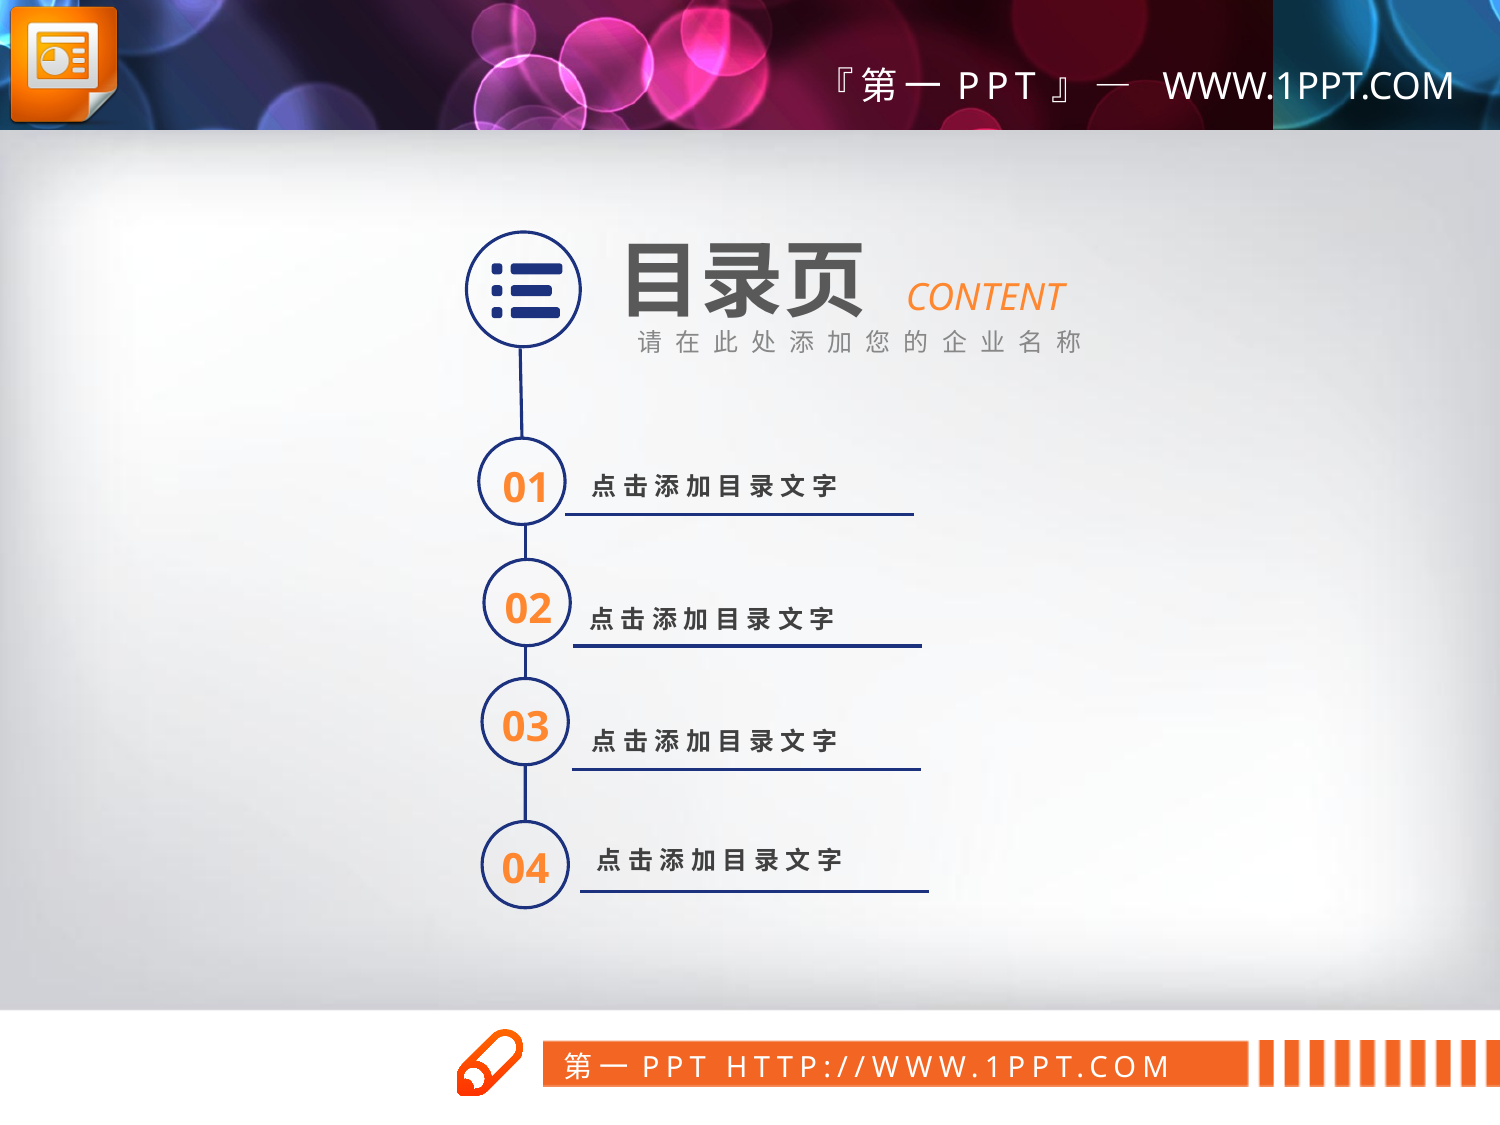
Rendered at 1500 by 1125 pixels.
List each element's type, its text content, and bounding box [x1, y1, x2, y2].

text_box [494, 678, 556, 691]
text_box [519, 348, 523, 439]
text_box 点击添加目录文字 [577, 598, 848, 640]
text_box [505, 640, 549, 646]
picture [543, 1040, 1500, 1087]
text_box 点击添加目录文字 [584, 838, 855, 881]
text_box [482, 703, 486, 740]
text_box [495, 821, 555, 833]
text_box [466, 231, 581, 347]
text_box [478, 457, 486, 506]
text_box 02 [488, 573, 569, 640]
text_box 点击添加目录文字 [579, 719, 850, 762]
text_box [491, 263, 563, 319]
text_box [495, 559, 559, 573]
text_box 04 [485, 833, 566, 900]
text_box 01 [486, 452, 567, 519]
text_box 03 [486, 691, 566, 758]
text_box [483, 584, 488, 621]
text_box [595, 219, 1107, 365]
text_box [490, 438, 554, 452]
text_box 点击添加目录文字 [579, 464, 850, 507]
text_box [502, 758, 549, 765]
picture [0, 0, 1500, 1012]
text_box [501, 519, 543, 525]
text_box [500, 900, 550, 908]
